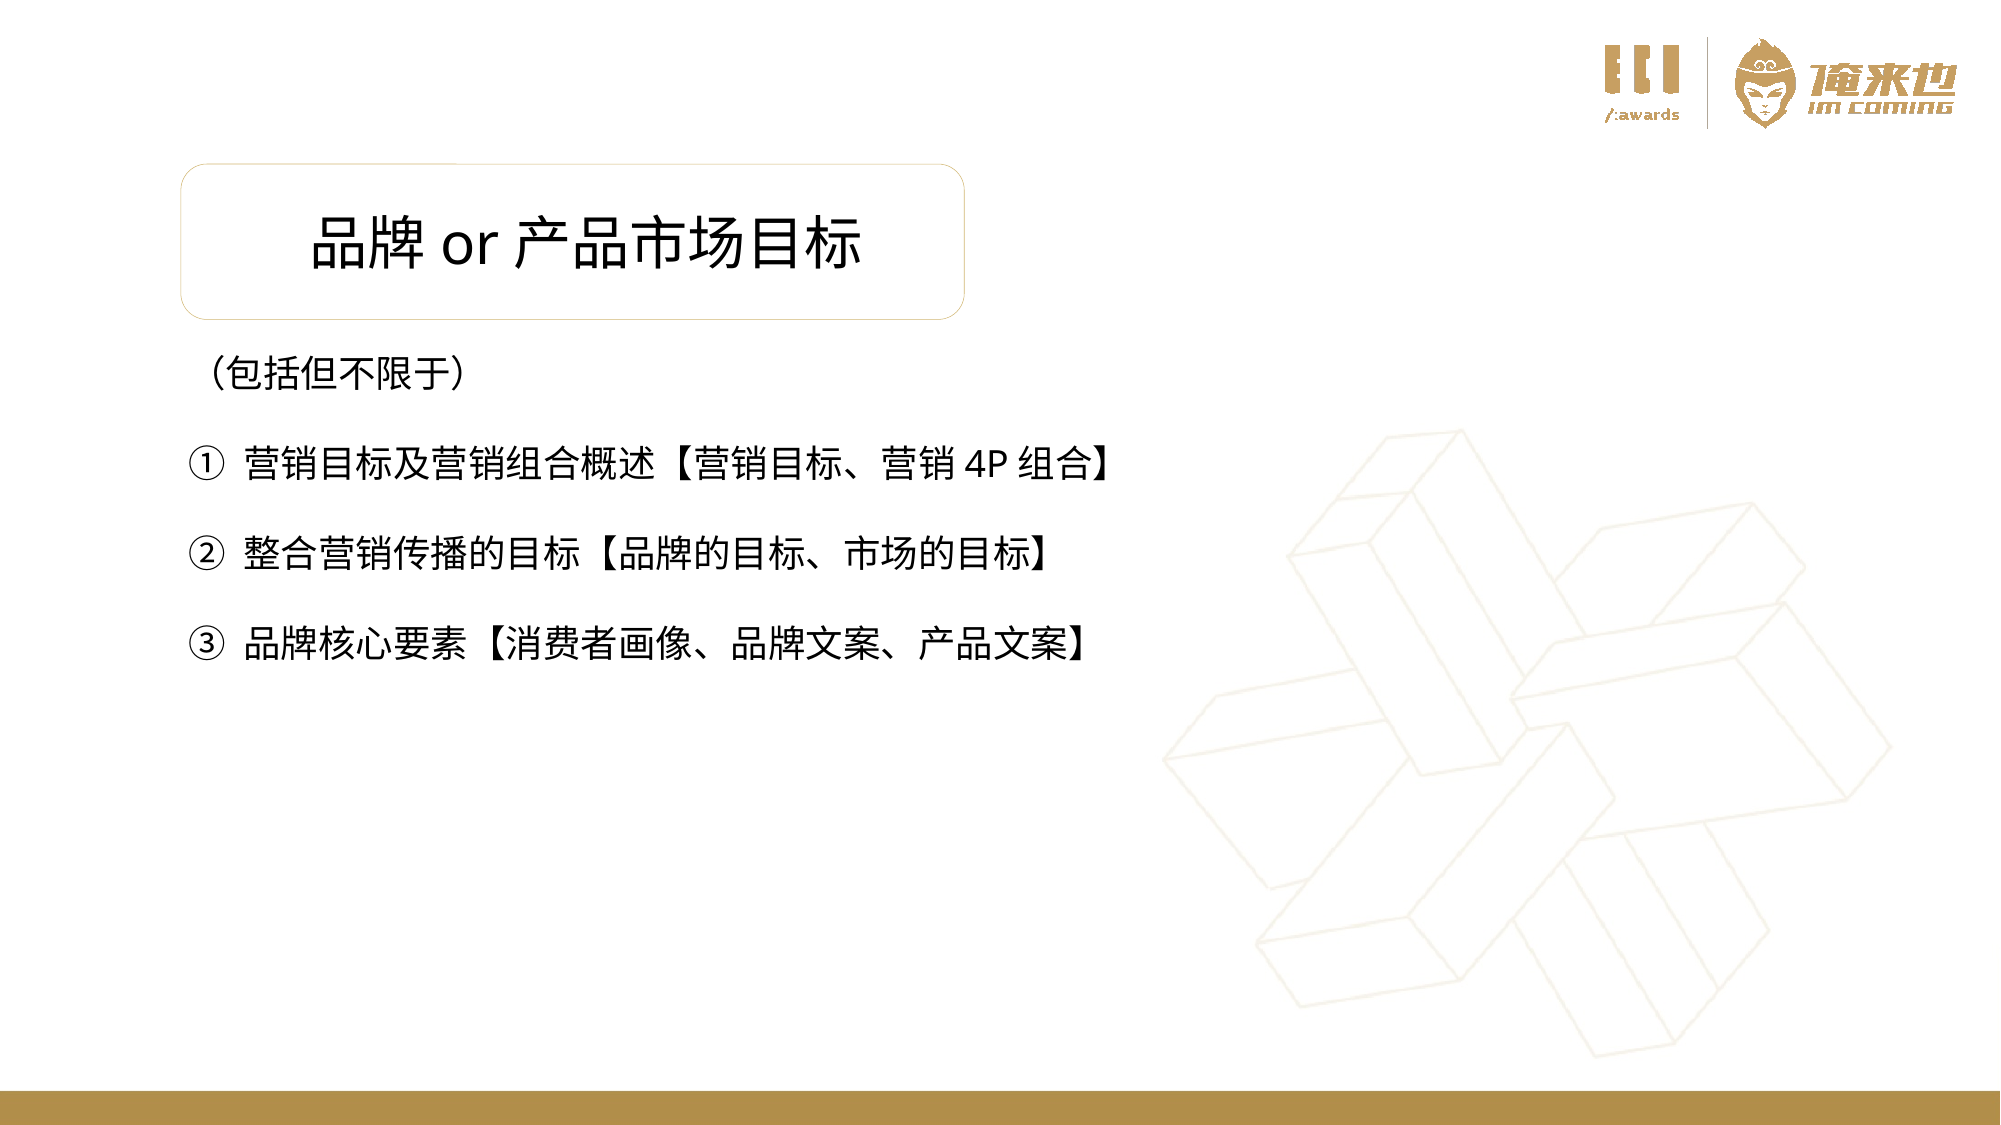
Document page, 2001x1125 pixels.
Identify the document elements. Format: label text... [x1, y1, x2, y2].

text_box （包括但不限于） ① 营销目标及营销组合概述【营销目标、营销4P组合】 ② 整合营销传播的目标【品牌的目标、市场的目标】 ③ 品牌核心要素【消费者画像、品牌文案、产品文案】 [173, 342, 1174, 718]
picture [0, 0, 2000, 1125]
text_box 品牌or产品市场目标 [178, 161, 967, 322]
